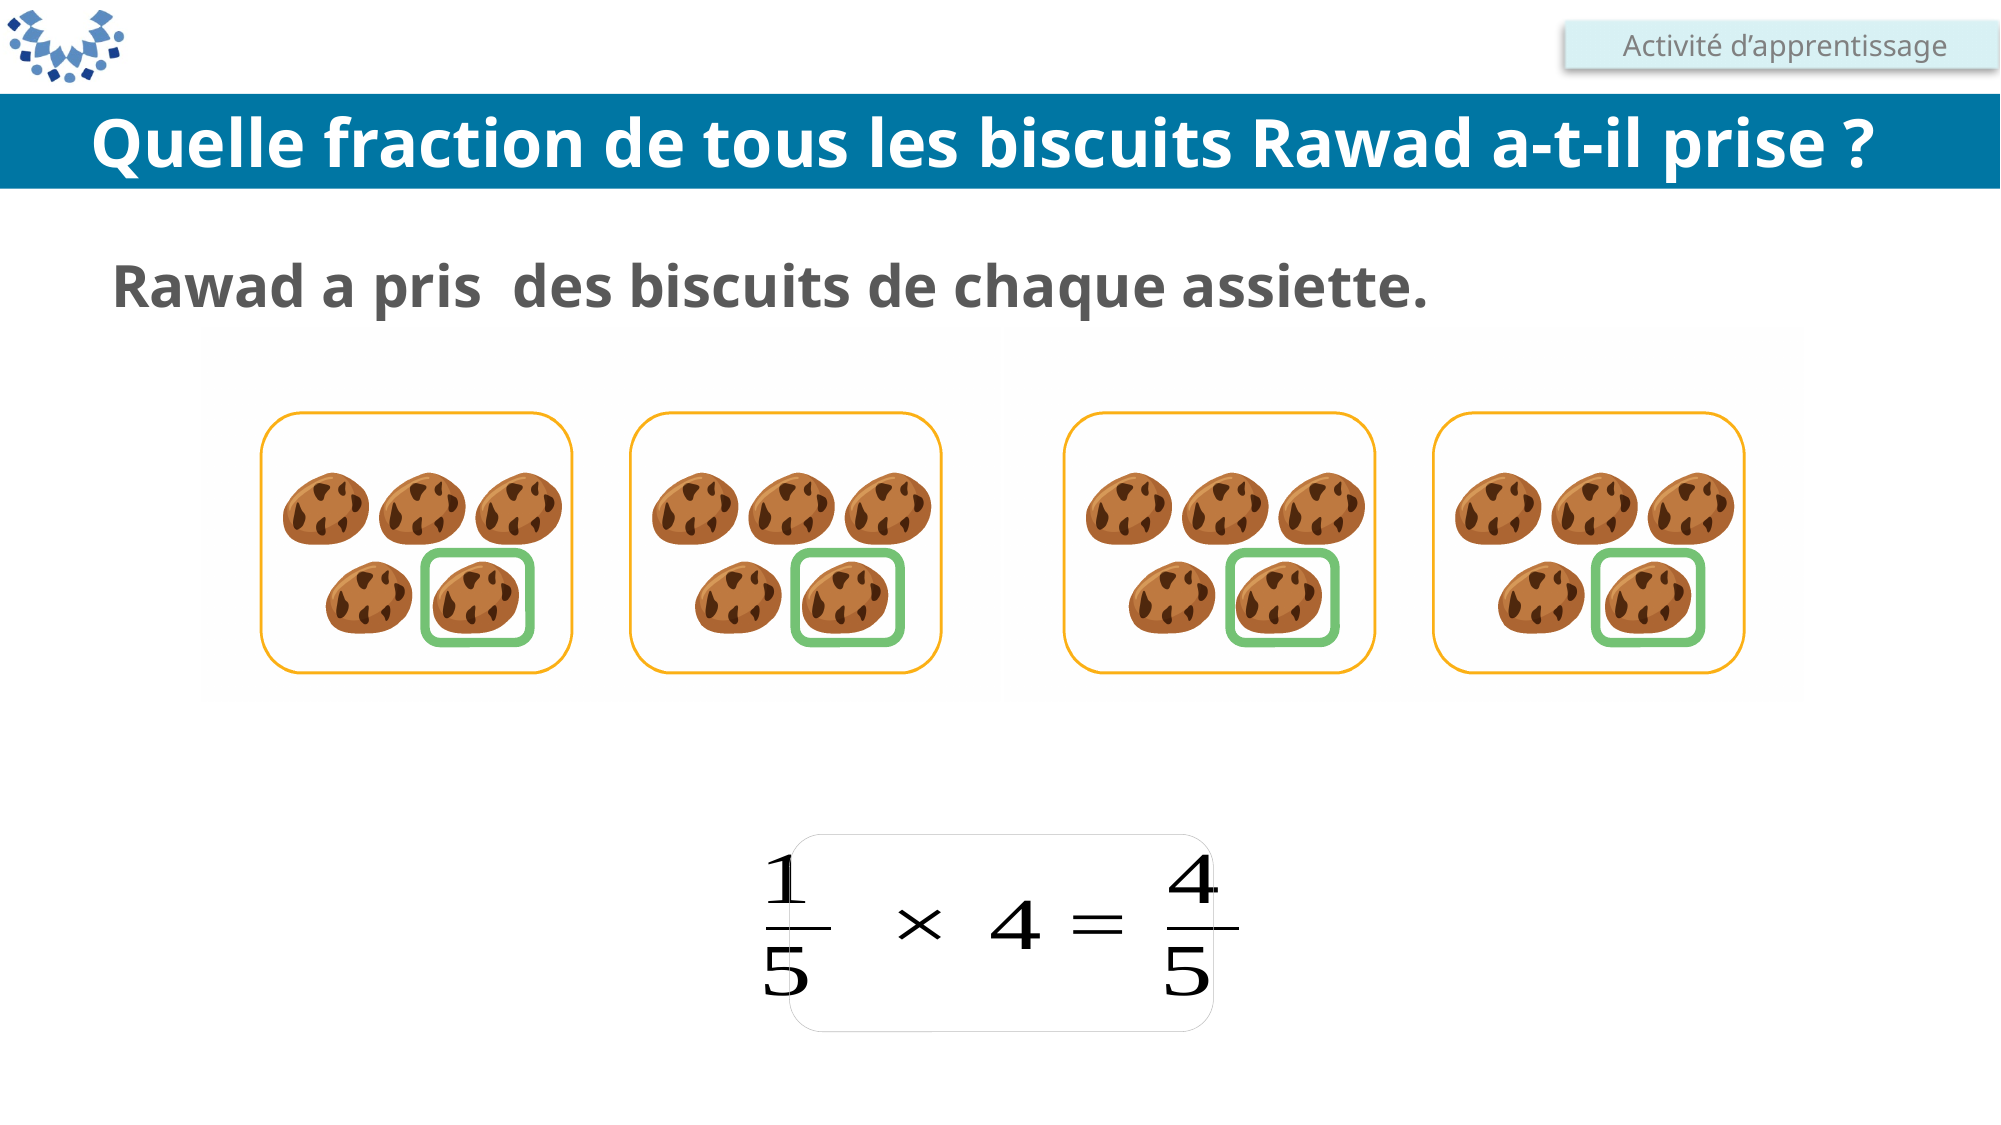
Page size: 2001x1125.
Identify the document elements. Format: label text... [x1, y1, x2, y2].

text_box [787, 832, 1216, 1034]
text_box Activité d’apprentissage [1566, 22, 1998, 67]
picture [0, 10, 129, 87]
text_box Quelle fraction de tous les biscuits Rawad a-t-il prise ? [0, 93, 2000, 189]
picture [1004, 326, 1805, 703]
picture [201, 326, 1002, 703]
